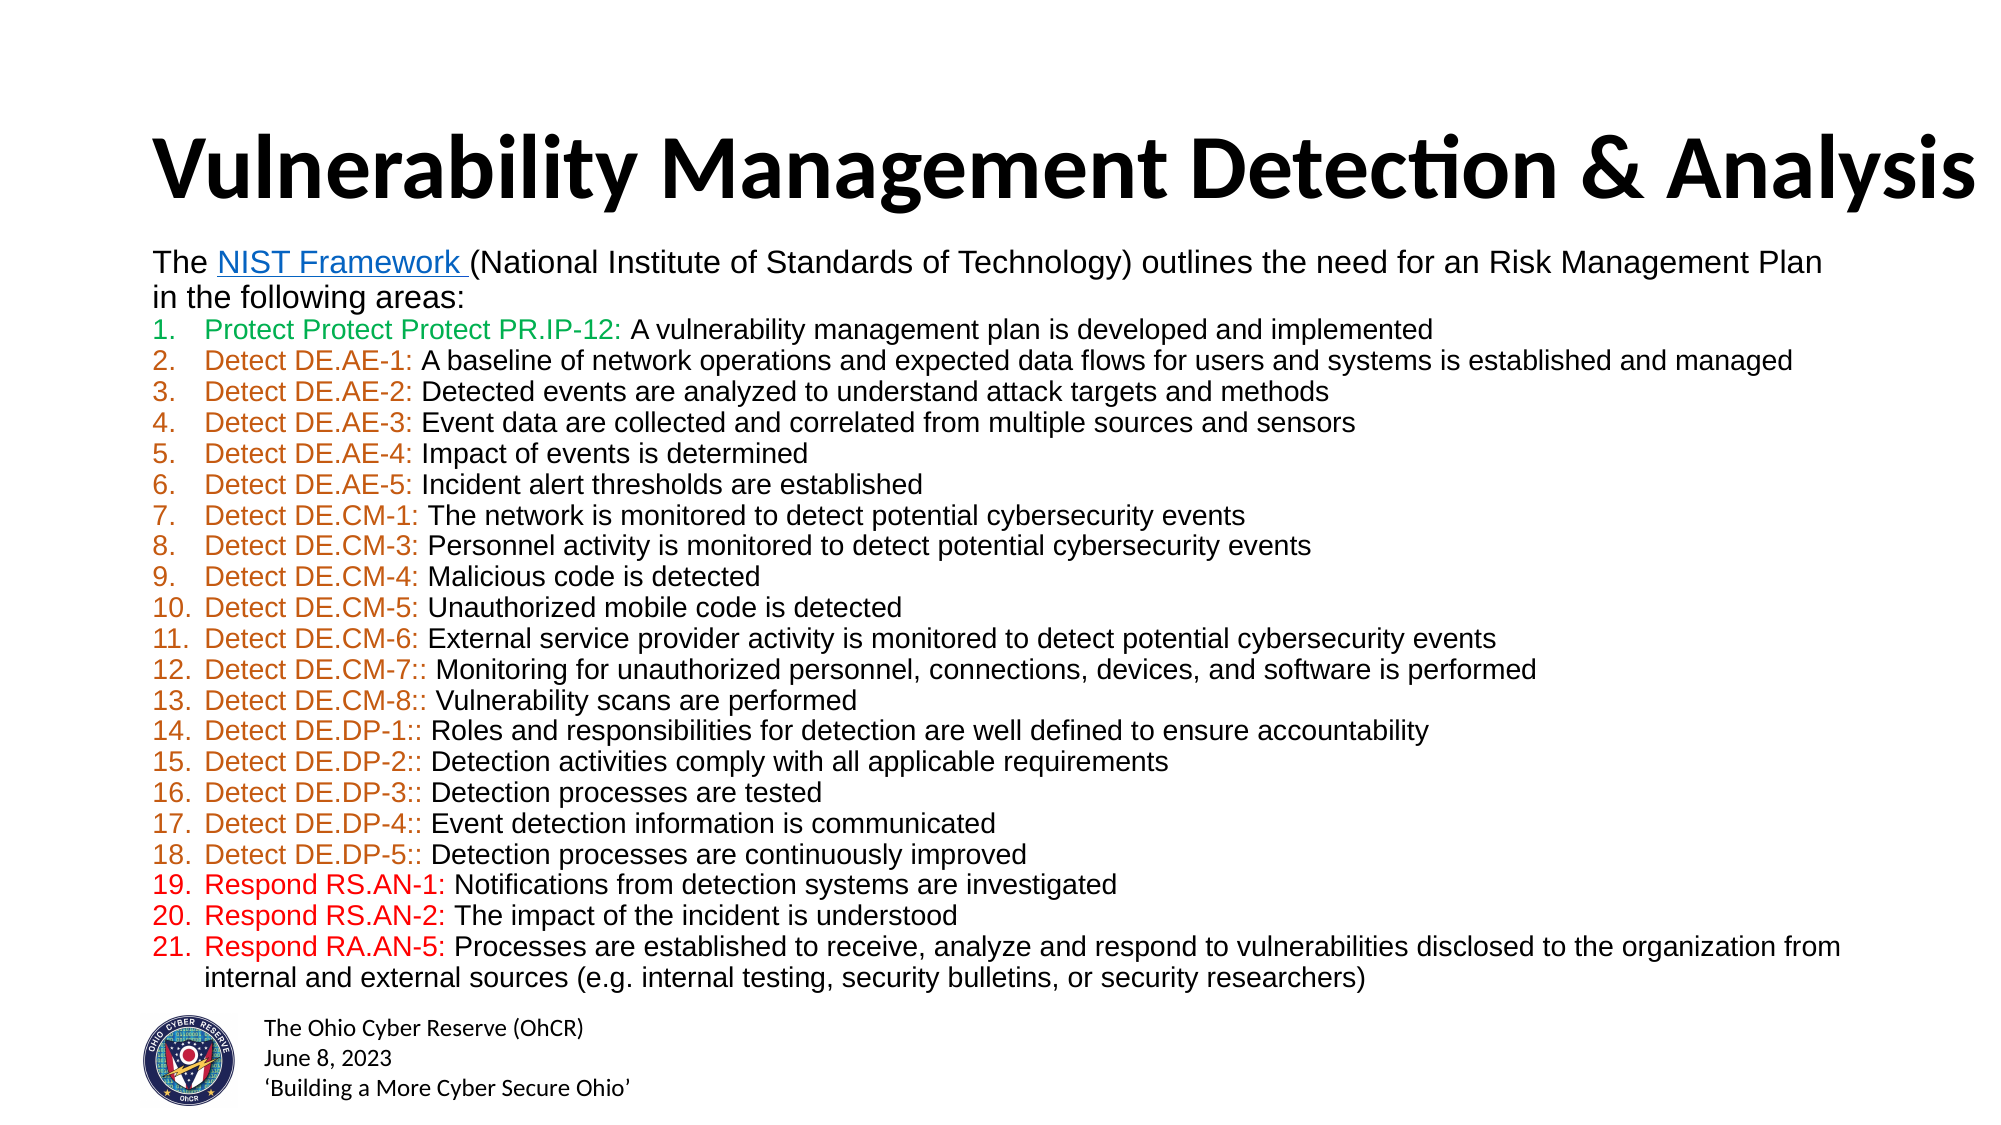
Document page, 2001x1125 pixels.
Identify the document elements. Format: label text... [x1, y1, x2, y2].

list The NIST Framework (National Institute of Standards of Technology) outlines the need for an Risk Management Plan in the following areas: Protect Protect Protect PR.IP-12: A vulnerability management plan is developed and implemented Detect DE.AE-1: A baseline of network operations and expected data flows for users and systems is established and managed Detect DE.AE-2: Detected events are analyzed to understand attack targets and methods Detect DE.AE-3: Event data are collected and correlated from multiple sources and sensors Detect DE.AE-4: Impact of events is determined Detect DE.AE-5: Incident alert thresholds are established Detect DE.CM-1: The network is monitored to detect potential cybersecurity events Detect DE.CM-3: Personnel activity is monitored to detect potential cybersecurity events Detect DE.CM-4: Malicious code is detected Detect DE.CM-5: Unauthorized mobile code is detected Detect DE.CM-6: External service provider activity is monitored to detect potential cybersecurity events Detect DE.CM-7:: Monitoring for unauthorized personnel, connections, devices, and software is performed Detect DE.CM-8:: Vulnerability scans are performed Detect DE.DP-1:: Roles and responsibilities for detection are well defined to ensure accountability Detect DE.DP-2:: Detection activities comply with all applicable requirements Detect DE.DP-3:: Detection processes are tested Detect DE.DP-4:: Event detection information is communicated Detect DE.DP-5:: Detection processes are continuously improved Respond RS.AN-1: Notifications from detection systems are investigated Respond RS.AN-2: The impact of the incident is understood Respond RA.AN-5: Processes are established to receive, analyze and respond to vulnerabilities disclosed to the organization from internal and external sources (e.g. internal testing, security bulletins, or security researchers) [137, 238, 1863, 1014]
title Vulnerability Management Detection & Analysis [137, 59, 2000, 278]
text_box The Ohio Cyber Reserve (OhCR) June 8, 2023 ‘Building a More Cyber Secure Ohio’ [249, 1004, 647, 1109]
picture [140, 1013, 238, 1108]
